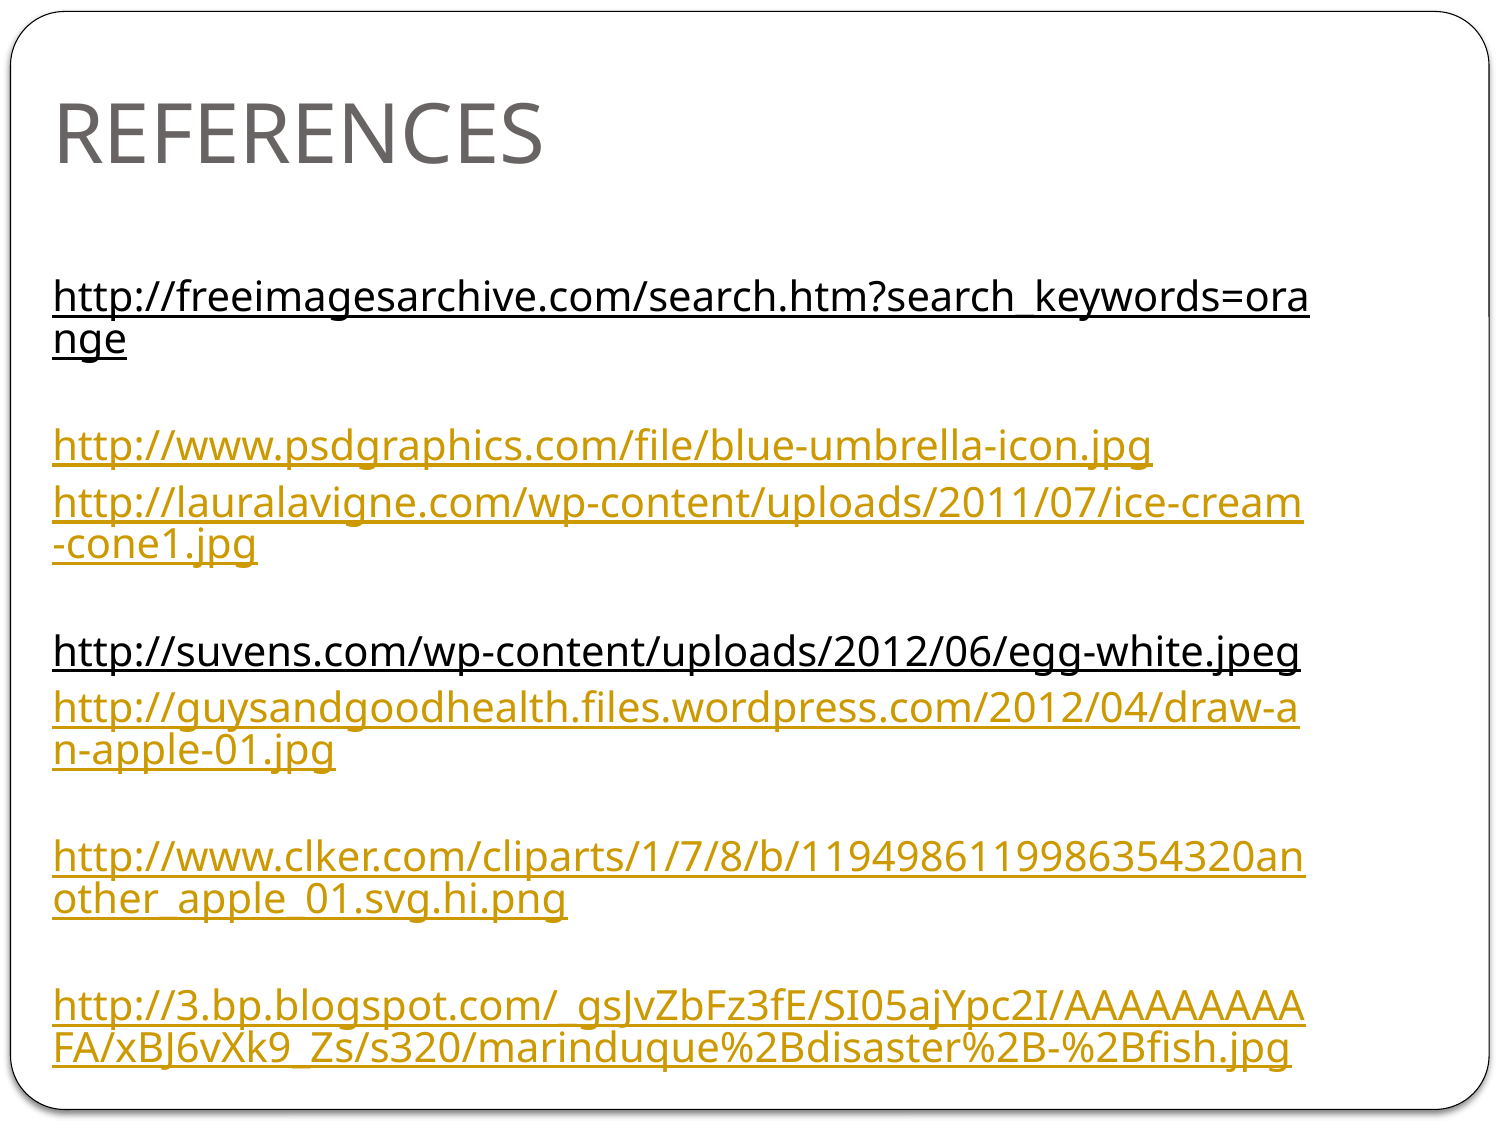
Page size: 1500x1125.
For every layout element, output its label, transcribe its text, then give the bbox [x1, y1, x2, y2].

text_box http://freeimagesarchive.com/search.htm?search_keywords=orange http://www.psdgraphics.com/file/blue-umbrella-icon.jpg http://lauralavigne.com/wp-content/uploads/2011/07/ice-cream-cone1.jpg http://suvens.com/wp-content/uploads/2012/06/egg-white.jpeg http://guysandgoodhealth.files.wordpress.com/2012/04/draw-an-apple-01.jpg http://www.clker.com/cliparts/1/7/8/b/1194986119986354320another_apple_01.svg.hi.png http://3.bp.blogspot.com/_gsJvZbFz3fE/SI05ajYpc2I/AAAAAAAAAFA/xBJ6vXk9_Zs/s320/marinduque%2Bdisaster%2B-%2Bfish.jpg http://images.travelpod.com/tw_slides/ta00/9cd/c60/effects-of-mining-in-the-cordillera-rancagua.jpg http://bulatlat.com/main/uploads/2009/06/27/9-21%20Nordis-mining.jpg [37, 262, 1325, 1091]
title REFERENCES [37, 62, 1313, 196]
